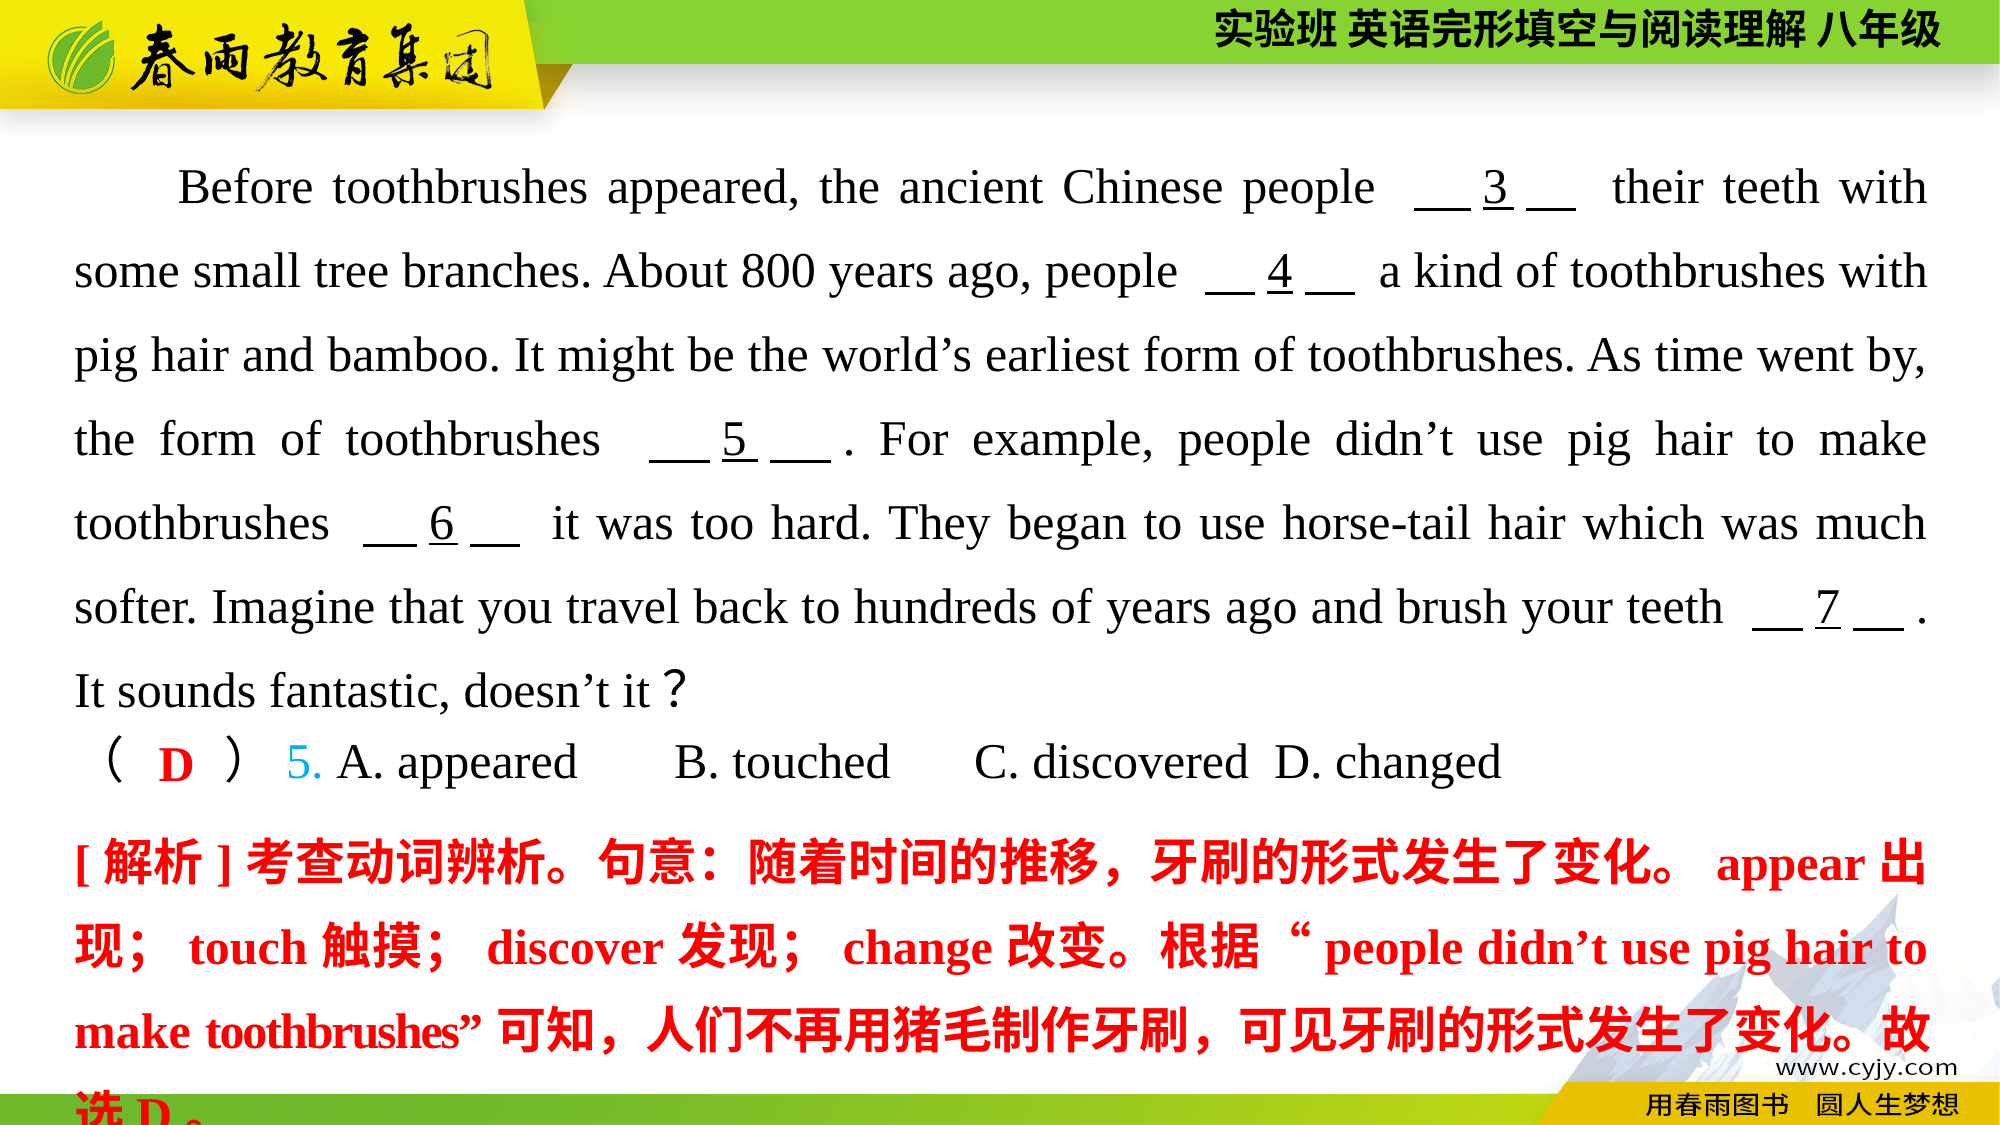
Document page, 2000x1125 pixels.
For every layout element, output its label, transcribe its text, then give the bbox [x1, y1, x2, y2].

text_box D [143, 699, 210, 798]
text_box （ ）5. A. appeared B. touched C. discovered D. changed [59, 696, 1944, 796]
list Before toothbrushes appeared, the ancient Chinese people 3 their teeth with some small tree branches. About 800 years ago, people 4 a kind of toothbrushes with pig hair and bamboo. It might be the world’s earliest form of toothbrushes. As time went by, the form of toothbrushes 5 . For example, people didn’t use pig hair to make toothbrushes 6 it was too hard. They began to use horse-tail hair which was much softer. Imagine that you travel back to hundreds of years ago and brush your teeth 7 . It sounds fantastic, doesn’t it？ [59, 122, 1944, 696]
text_box [解析]考查动词辨析。句意：随着时间的推移，牙刷的形式发生了变化。appear出现；touch触摸；discover发现；change改变。根据“people didn’t use pig hair to make toothbrushes”可知，人们不再用猪毛制作牙刷，可见牙刷的形式发生了变化。故选D。 [59, 798, 1944, 1125]
picture [0, 0, 2000, 1125]
